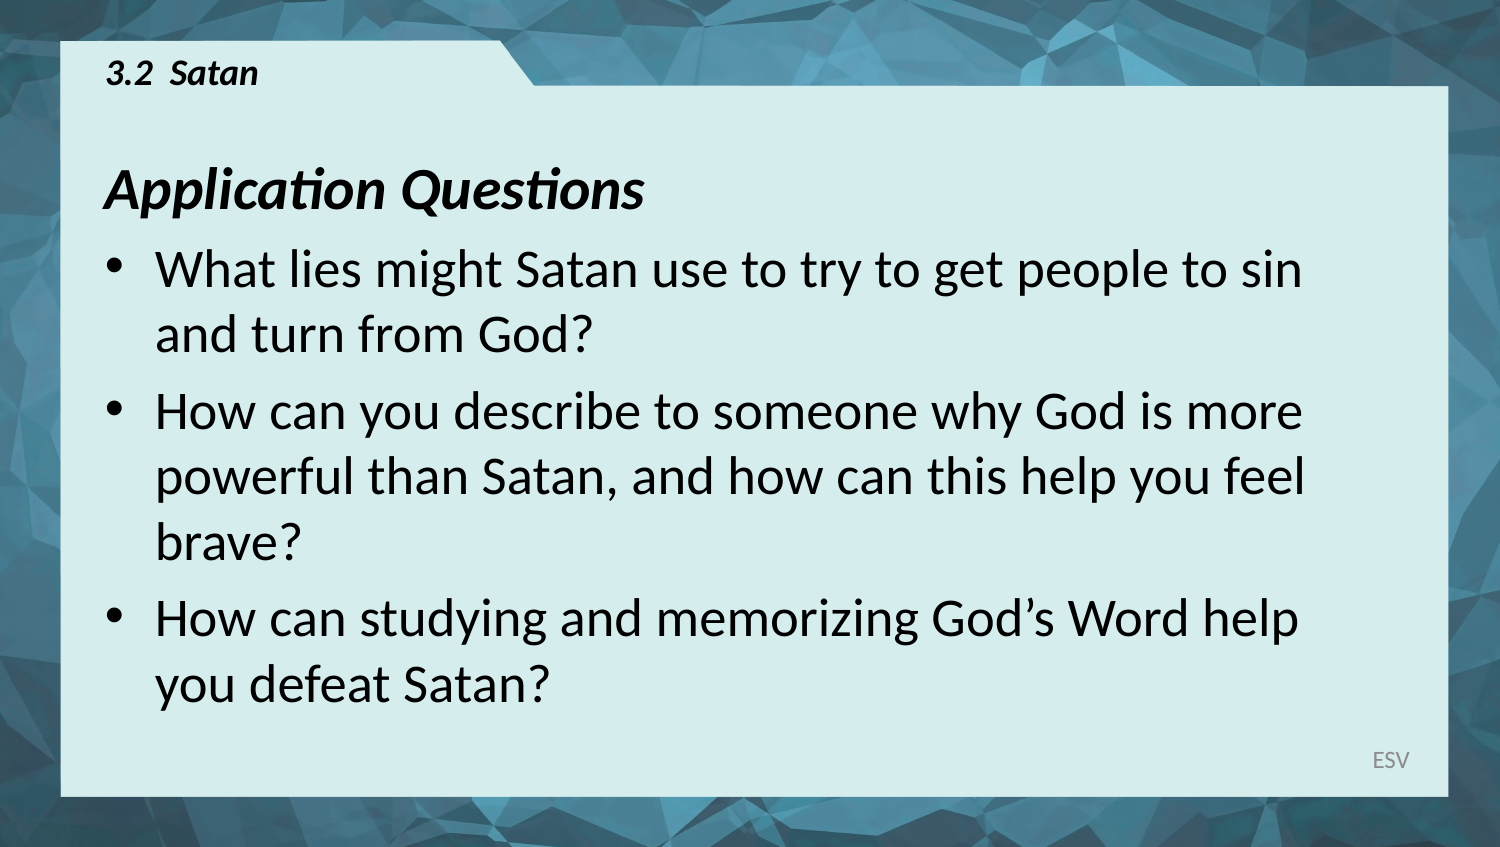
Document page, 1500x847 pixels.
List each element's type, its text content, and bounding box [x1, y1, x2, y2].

list Application Questions What lies might Satan use to try to get people to sin and turn from God? How can you describe to someone why God is more powerful than Satan, and how can this help you feel brave? How can studying and memorizing God’s Word help you defeat Satan? [89, 141, 1403, 722]
picture [0, 0, 1500, 847]
footer ESV [950, 736, 1425, 782]
title 3.2 Satan [89, 33, 1420, 108]
